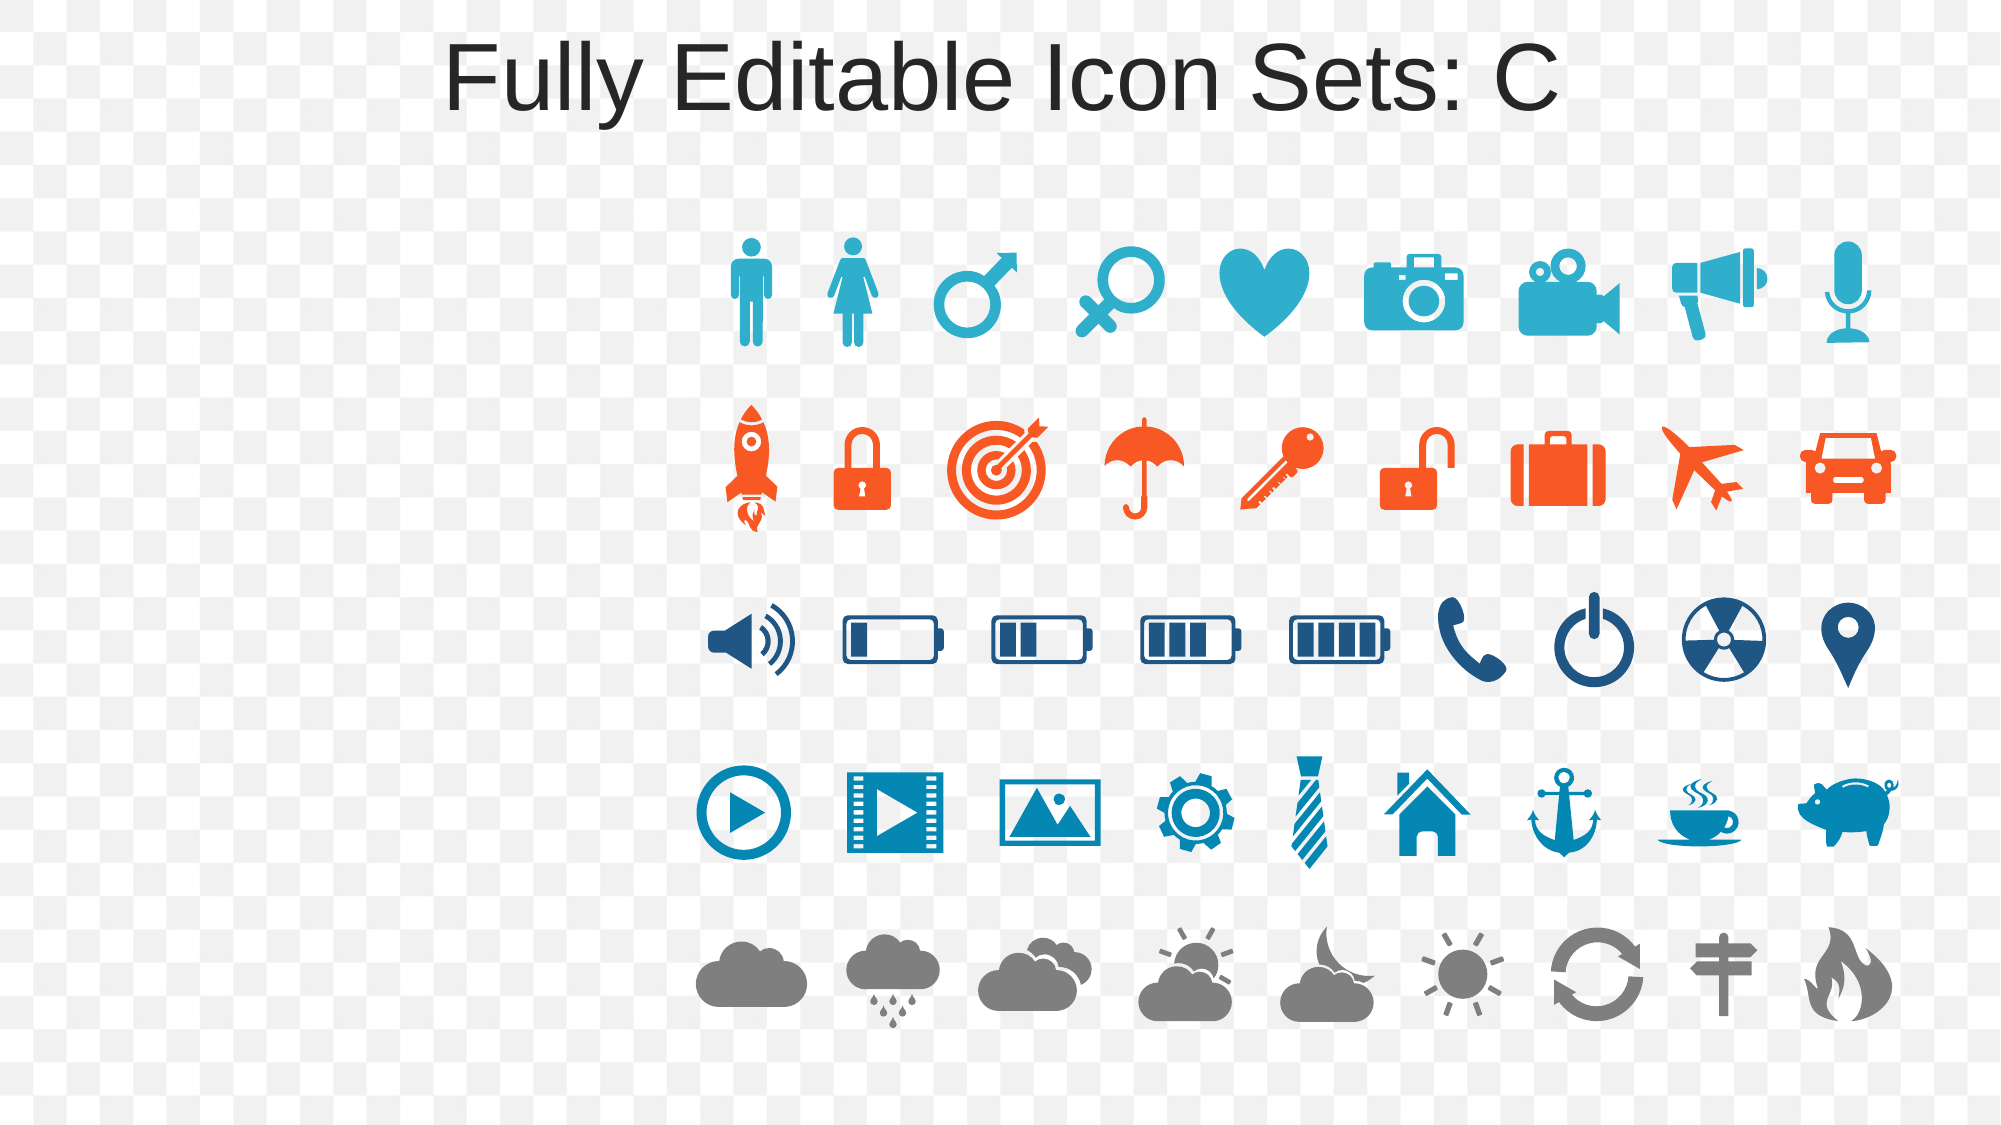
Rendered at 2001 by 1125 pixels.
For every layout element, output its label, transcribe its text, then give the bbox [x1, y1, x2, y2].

text_box [1553, 590, 1636, 689]
text_box [841, 614, 945, 666]
text_box [846, 771, 944, 854]
text_box [1509, 443, 1525, 508]
text_box [932, 251, 1019, 340]
text_box [729, 236, 774, 348]
text_box [1796, 777, 1900, 848]
text_box [1471, 1000, 1484, 1018]
text_box [768, 601, 796, 678]
text_box [1486, 984, 1503, 998]
list Fully Editable Icon Sets: C [53, 20, 1952, 140]
text_box [1802, 926, 1894, 1023]
text_box [695, 764, 793, 861]
text_box [1660, 425, 1747, 513]
text_box [1204, 926, 1217, 941]
text_box [1820, 601, 1876, 691]
text_box [897, 1002, 908, 1018]
text_box [832, 425, 892, 511]
text_box [999, 778, 1102, 847]
text_box [1671, 247, 1769, 342]
text_box [724, 403, 779, 534]
text_box [845, 933, 941, 1007]
text_box [1823, 289, 1873, 344]
text_box [1155, 771, 1236, 854]
text_box [1290, 755, 1329, 871]
text_box [1420, 955, 1437, 967]
text_box [1688, 931, 1759, 1018]
text_box [1680, 596, 1768, 683]
text_box [1437, 948, 1489, 1000]
text_box [1553, 975, 1645, 1023]
text_box [1549, 926, 1641, 974]
text_box [1488, 955, 1506, 967]
text_box [1176, 926, 1188, 941]
text_box [1517, 247, 1621, 337]
text_box [826, 236, 880, 349]
text_box [1239, 426, 1325, 511]
text_box [1218, 247, 1311, 339]
text_box [1422, 984, 1439, 998]
text_box [1103, 416, 1186, 521]
text_box [1442, 1000, 1454, 1018]
text_box [1279, 923, 1378, 1023]
text_box [1440, 931, 1454, 948]
text_box [888, 1014, 898, 1030]
text_box [757, 623, 772, 658]
text_box [990, 614, 1094, 666]
text_box [1137, 941, 1233, 1023]
text_box [1139, 614, 1243, 666]
text_box [1833, 240, 1863, 306]
picture [0, 0, 2001, 1125]
text_box [1363, 252, 1465, 332]
text_box [1524, 766, 1604, 859]
text_box [1655, 777, 1744, 848]
text_box [763, 612, 784, 668]
text_box [946, 415, 1051, 521]
text_box [1527, 429, 1589, 508]
text_box [1381, 766, 1474, 857]
text_box [878, 1002, 889, 1018]
text_box [1436, 596, 1508, 683]
text_box [1074, 245, 1166, 339]
text_box [1798, 432, 1898, 505]
text_box [1472, 931, 1485, 948]
text_box [1378, 425, 1456, 511]
text_box [977, 936, 1093, 1012]
text_box [1288, 614, 1392, 666]
text_box [707, 611, 753, 671]
text_box [1219, 947, 1235, 959]
text_box [694, 940, 809, 1008]
text_box [1591, 443, 1607, 508]
